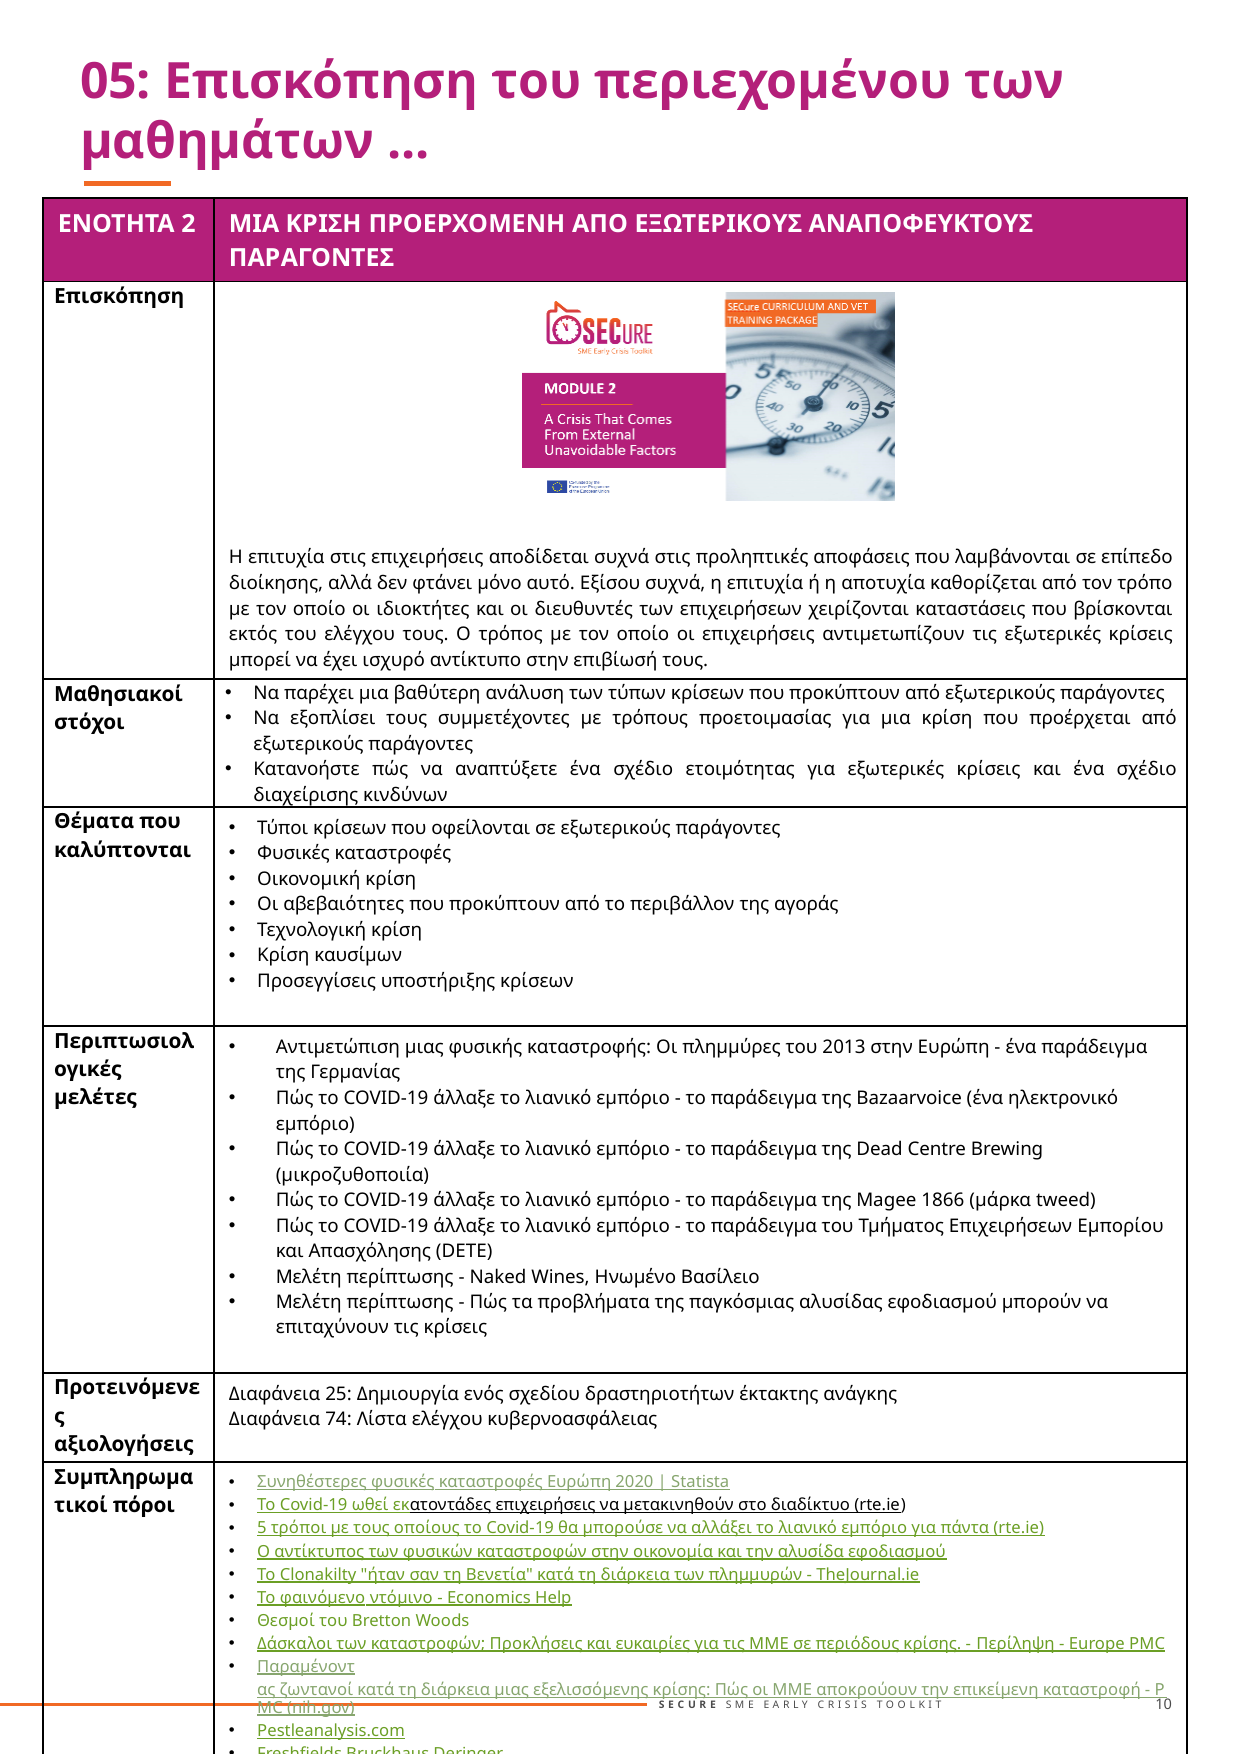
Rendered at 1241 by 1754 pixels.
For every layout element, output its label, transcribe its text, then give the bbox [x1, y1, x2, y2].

table_cell Τύποι κρίσεων που οφείλονται σε εξωτερικούς παράγοντες Φυσικές καταστροφές Οικονομική κρίση Οι αβεβαιότητες που προκύπτουν από το περιβάλλον της αγοράς Τεχνολογική κρίση Κρίση καυσίμων Προσεγγίσεις υποστήριξης κρίσεων [215, 808, 1186, 1025]
table_cell Η επιτυχία στις επιχειρήσεις αποδίδεται συχνά στις προληπτικές αποφάσεις που λαμβάνονται σε επίπεδο διοίκησης, αλλά δεν φτάνει μόνο αυτό. Εξίσου συχνά, η επιτυχία ή η αποτυχία καθορίζεται από τον τρόπο με τον οποίο οι ιδιοκτήτες και οι διευθυντές των επιχειρήσεων χειρίζονται καταστάσεις που βρίσκονται εκτός του ελέγχου τους. Ο τρόπος με τον οποίο οι επιχειρήσεις αντιμετωπίζουν τις εξωτερικές κρίσεις μπορεί να έχει ισχυρό αντίκτυπο στην επιβίωσή τους. [215, 282, 1186, 678]
picture [522, 292, 895, 501]
table_header ΜΙΑ ΚΡΙΣΗ ΠΡΟΕΡΧΟΜΕΝΗ ΑΠΟ ΕΞΩΤΕΡΙΚΟΥΣ ΑΝΑΠΟΦΕΥΚΤΟΥΣ ΠΑΡΑΓΟΝΤΕΣ [215, 199, 1186, 281]
table_cell Περιπτωσιολογικές μελέτες [44, 1027, 213, 1372]
table_header ΕΝΟΤΗΤΑ 2 [44, 199, 213, 281]
table_cell Συμπληρωματικοί πόροι [44, 1463, 213, 1754]
table_cell Προτεινόμενες αξιολογήσεις [44, 1374, 213, 1461]
table_cell Διαφάνεια 25: Δημιουργία ενός σχεδίου δραστηριοτήτων έκτακτης ανάγκης Διαφάνεια 74: Λίστα ελέγχου κυβερνοασφάλειας [215, 1374, 1186, 1461]
table_cell Θέματα που καλύπτονται [44, 808, 213, 1025]
table_cell Μαθησιακοί στόχοι [44, 680, 213, 806]
table_cell Συνηθέστερες φυσικές καταστροφές Ευρώπη 2020 | Statista Το Covid-19 ωθεί εκατοντάδες επιχειρήσεις να μετακινηθούν στο διαδίκτυο (rte.ie) 5 τρόποι με τους οποίους το Covid-19 θα μπορούσε να αλλάξει το λιανικό εμπόριο για πάντα (rte.ie) Ο αντίκτυπος των φυσικών καταστροφών στην οικονομία και την αλυσίδα εφοδιασμού Το Clonakilty "ήταν σαν τη Βενετία" κατά τη διάρκεια των πλημμυρών - TheJournal.ie Το φαινόμενο ντόμινο - Economics Help Θεσμοί του Bretton Woods Δάσκαλοι των καταστροφών; Προκλήσεις και ευκαιρίες για τις ΜΜΕ σε περιόδους κρίσης. - Περίληψη - Europe PMC Παραμένοντας ζωντανοί κατά τη διάρκεια μιας εξελισσόμενης κρίσης: Πώς οι ΜΜΕ αποκρούουν την επικείμενη καταστροφή - PMC (nih.gov) Pestleanalysis.com Freshfields Bruckhaus Deringer Το έγκλημα στον κυβερνοχώρο βρίσκεται στην κορυφή της λίστας των εξωτερικών απειλών απάτης που αντιμετωπίζουν οι επιχειρήσεις παγκοσμίως - PwC - The Irish Times [215, 1463, 1186, 1754]
table_cell Επισκόπηση [44, 282, 213, 678]
table_cell Αντιμετώπιση μιας φυσικής καταστροφής: Οι πλημμύρες του 2013 στην Ευρώπη - ένα παράδειγμα της Γερμανίας Πώς το COVID-19 άλλαξε το λιανικό εμπόριο - το παράδειγμα της Bazaarvoice (ένα ηλεκτρονικό εμπόριο) Πώς το COVID-19 άλλαξε το λιανικό εμπόριο - το παράδειγμα της Dead Centre Brewing (μικροζυθοποιία) Πώς το COVID-19 άλλαξε το λιανικό εμπόριο - το παράδειγμα της Magee 1866 (μάρκα tweed) Πώς το COVID-19 άλλαξε το λιανικό εμπόριο - το παράδειγμα του Τμήματος Επιχειρήσεων Εμπορίου και Απασχόλησης (DETE) Μελέτη περίπτωσης - Naked Wines, Ηνωμένο Βασίλειο Μελέτη περίπτωσης - Πώς τα προβλήματα της παγκόσμιας αλυσίδας εφοδιασμού μπορούν να επιταχύνουν τις κρίσεις [215, 1027, 1186, 1372]
list 05: Επισκόπηση του περιεχομένου των μαθημάτων ... [64, 41, 1165, 164]
table_cell Να παρέχει μια βαθύτερη ανάλυση των τύπων κρίσεων που προκύπτουν από εξωτερικούς παράγοντες Να εξοπλίσει τους συμμετέχοντες με τρόπους προετοιμασίας για μια κρίση που προέρχεται από εξωτερικούς παράγοντες Κατανοήστε πώς να αναπτύξετε ένα σχέδιο ετοιμότητας για εξωτερικές κρίσεις και ένα σχέδιο διαχείρισης κινδύνων [215, 680, 1186, 806]
